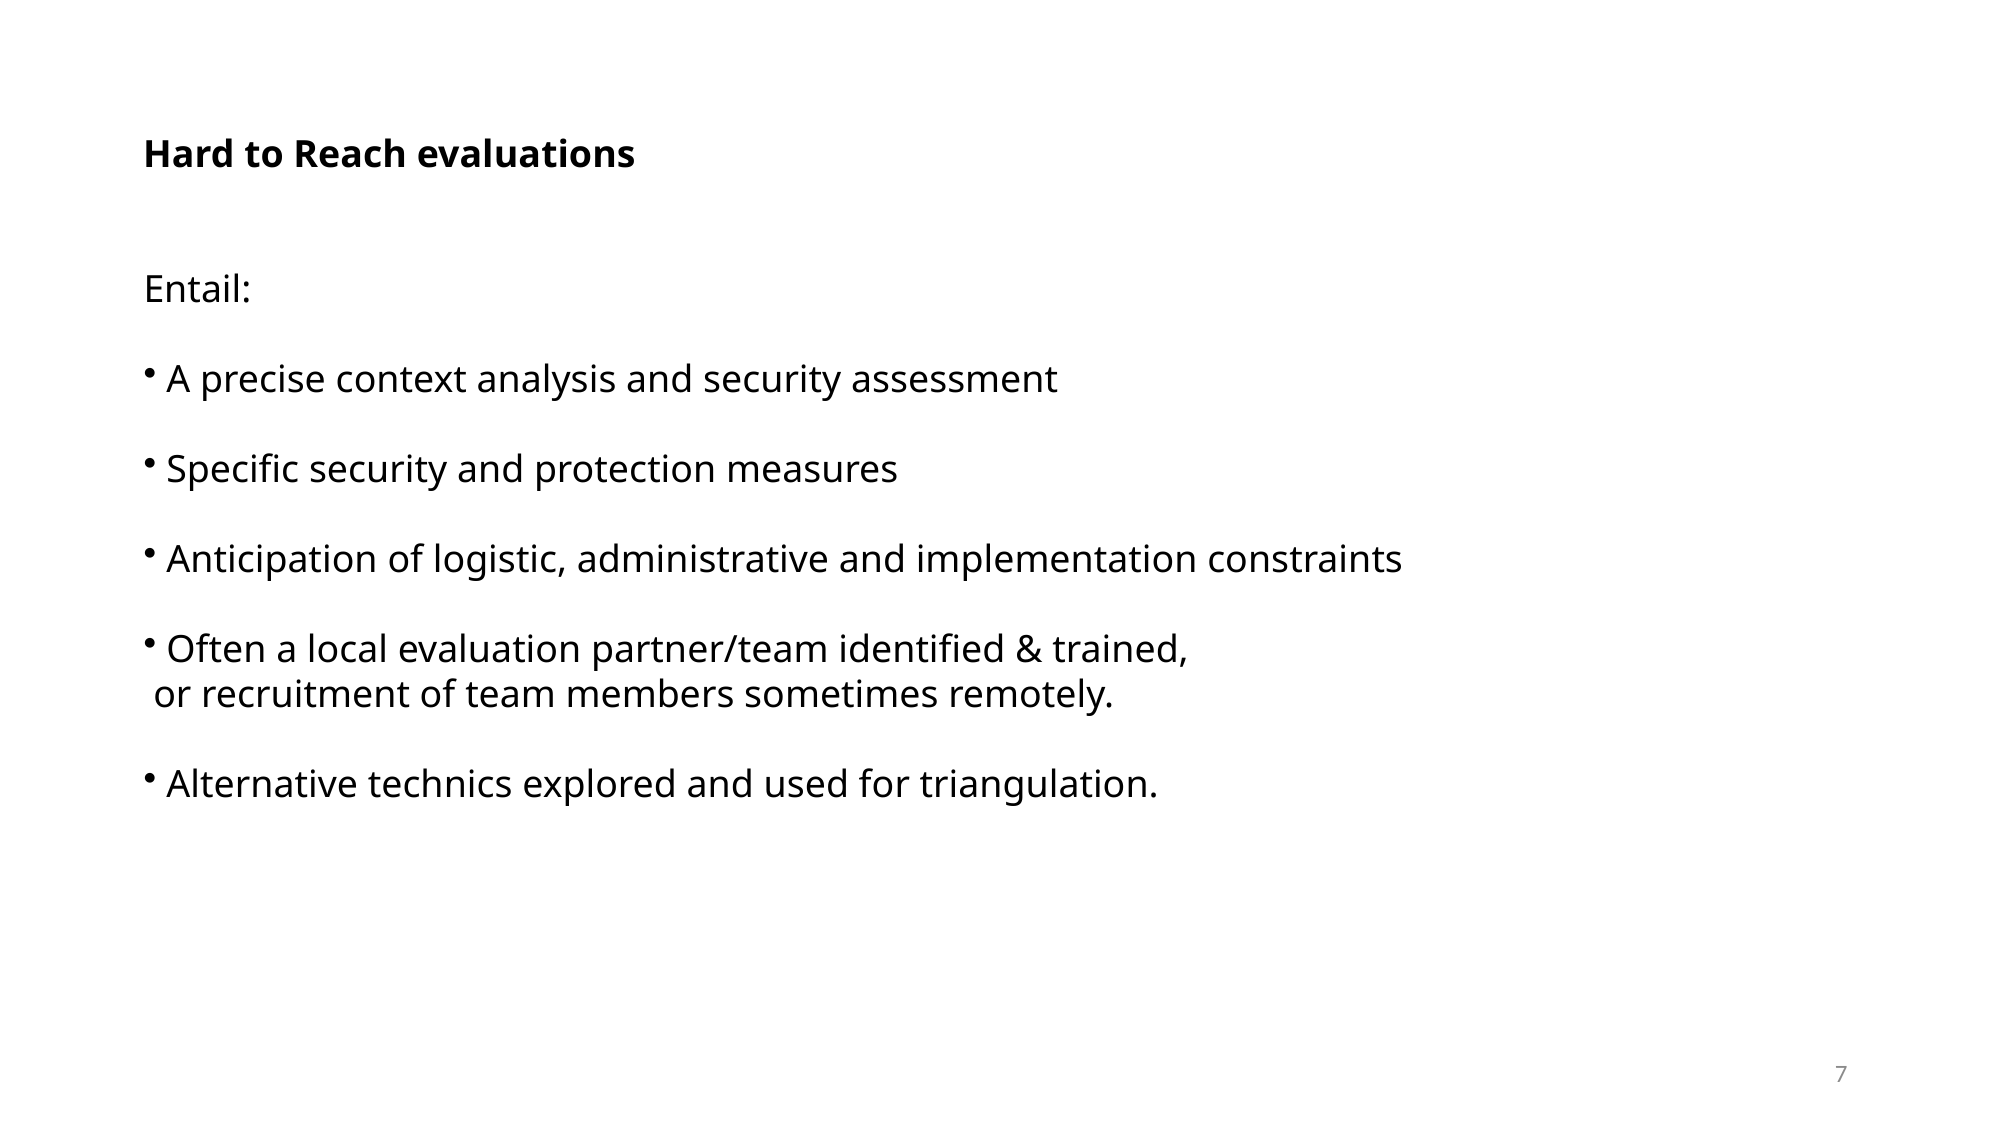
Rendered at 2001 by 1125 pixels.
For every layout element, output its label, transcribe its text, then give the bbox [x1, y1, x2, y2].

slide_number 7 [1412, 1042, 1863, 1103]
text_box Entail: A precise context analysis and security assessment Specific security and protection measures Anticipation of logistic, administrative and implementation constraints Often a local evaluation partner/team identified & trained, or recruitment of team members sometimes remotely. Alternative technics explored and used for triangulation. [128, 257, 1838, 813]
text_box Hard to Reach evaluations [128, 122, 651, 183]
